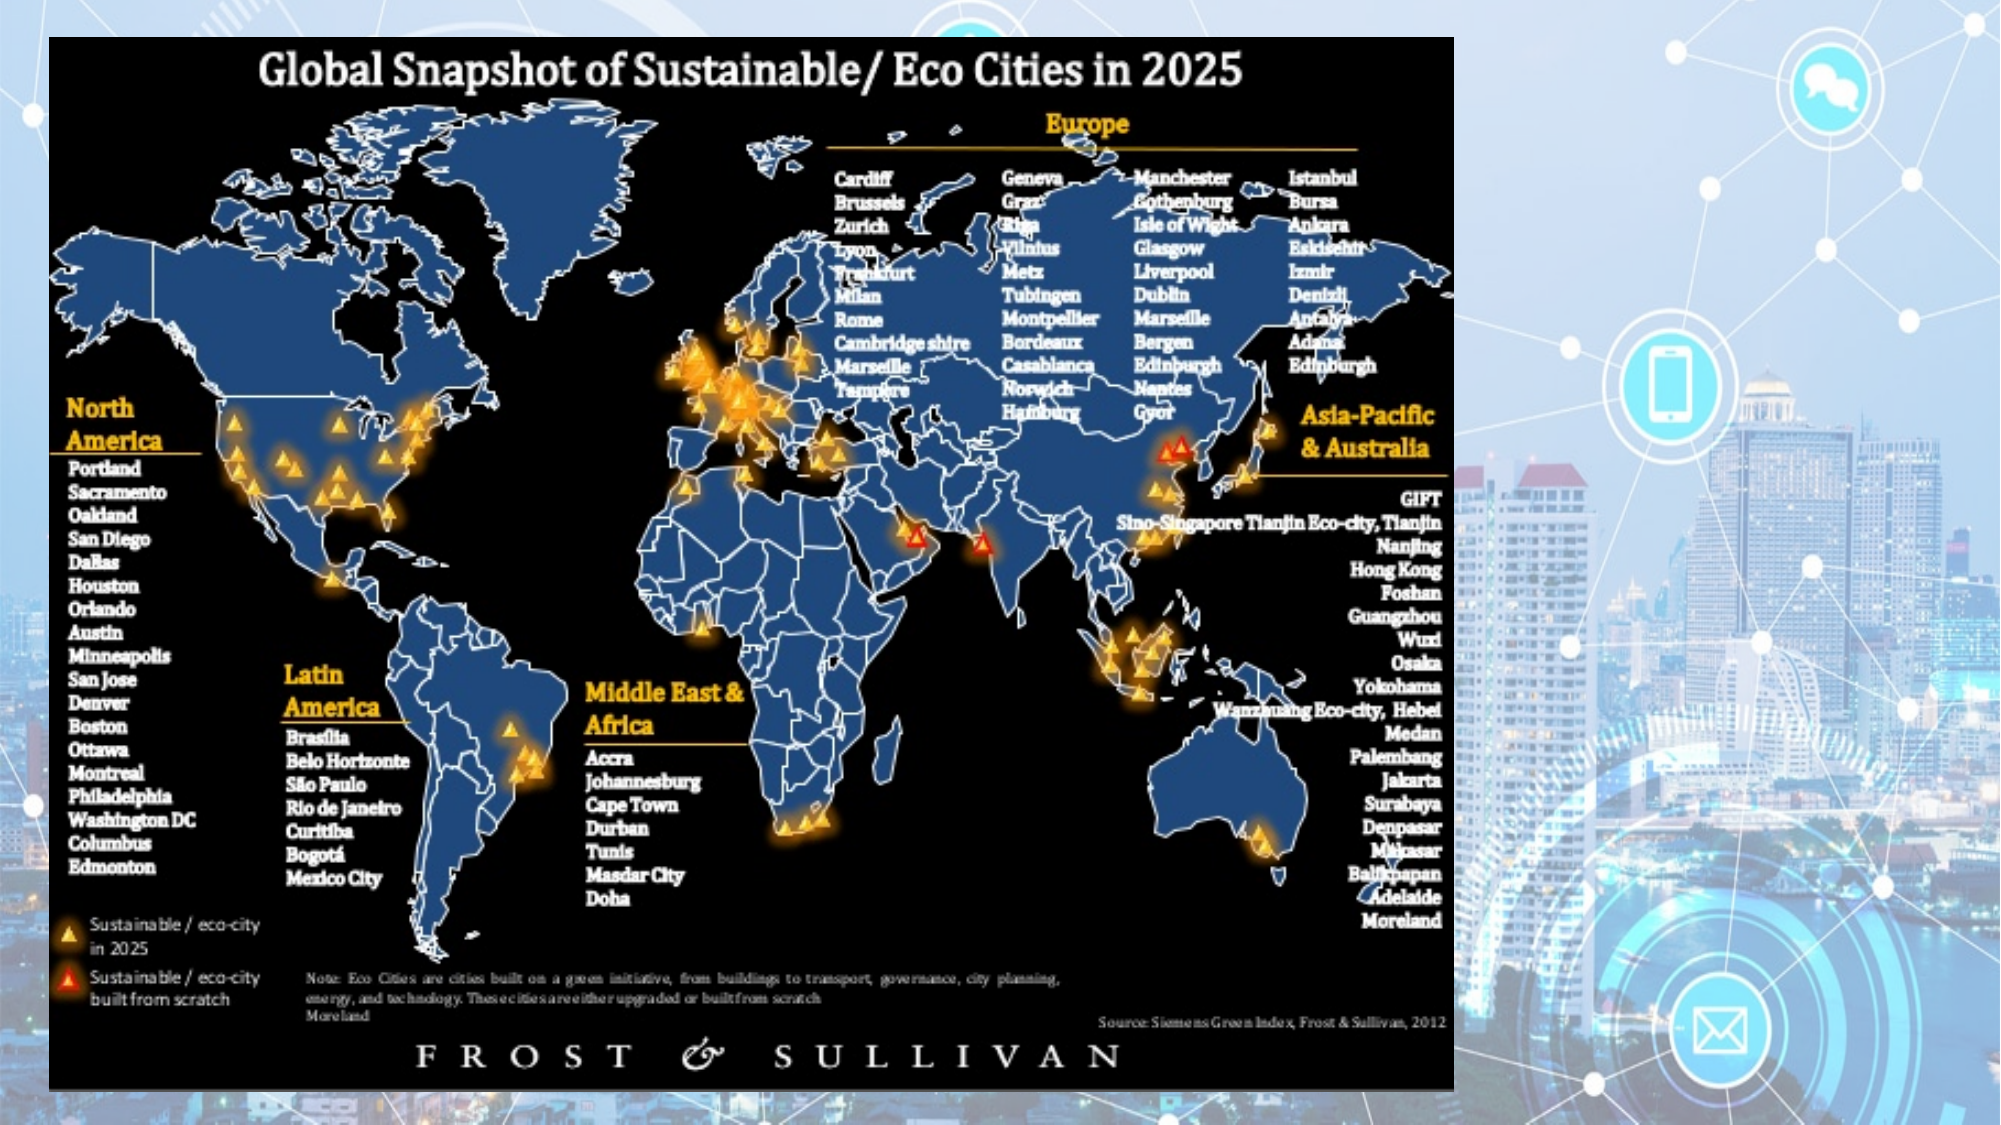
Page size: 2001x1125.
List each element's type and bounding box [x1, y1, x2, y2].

list [49, 37, 1454, 1092]
